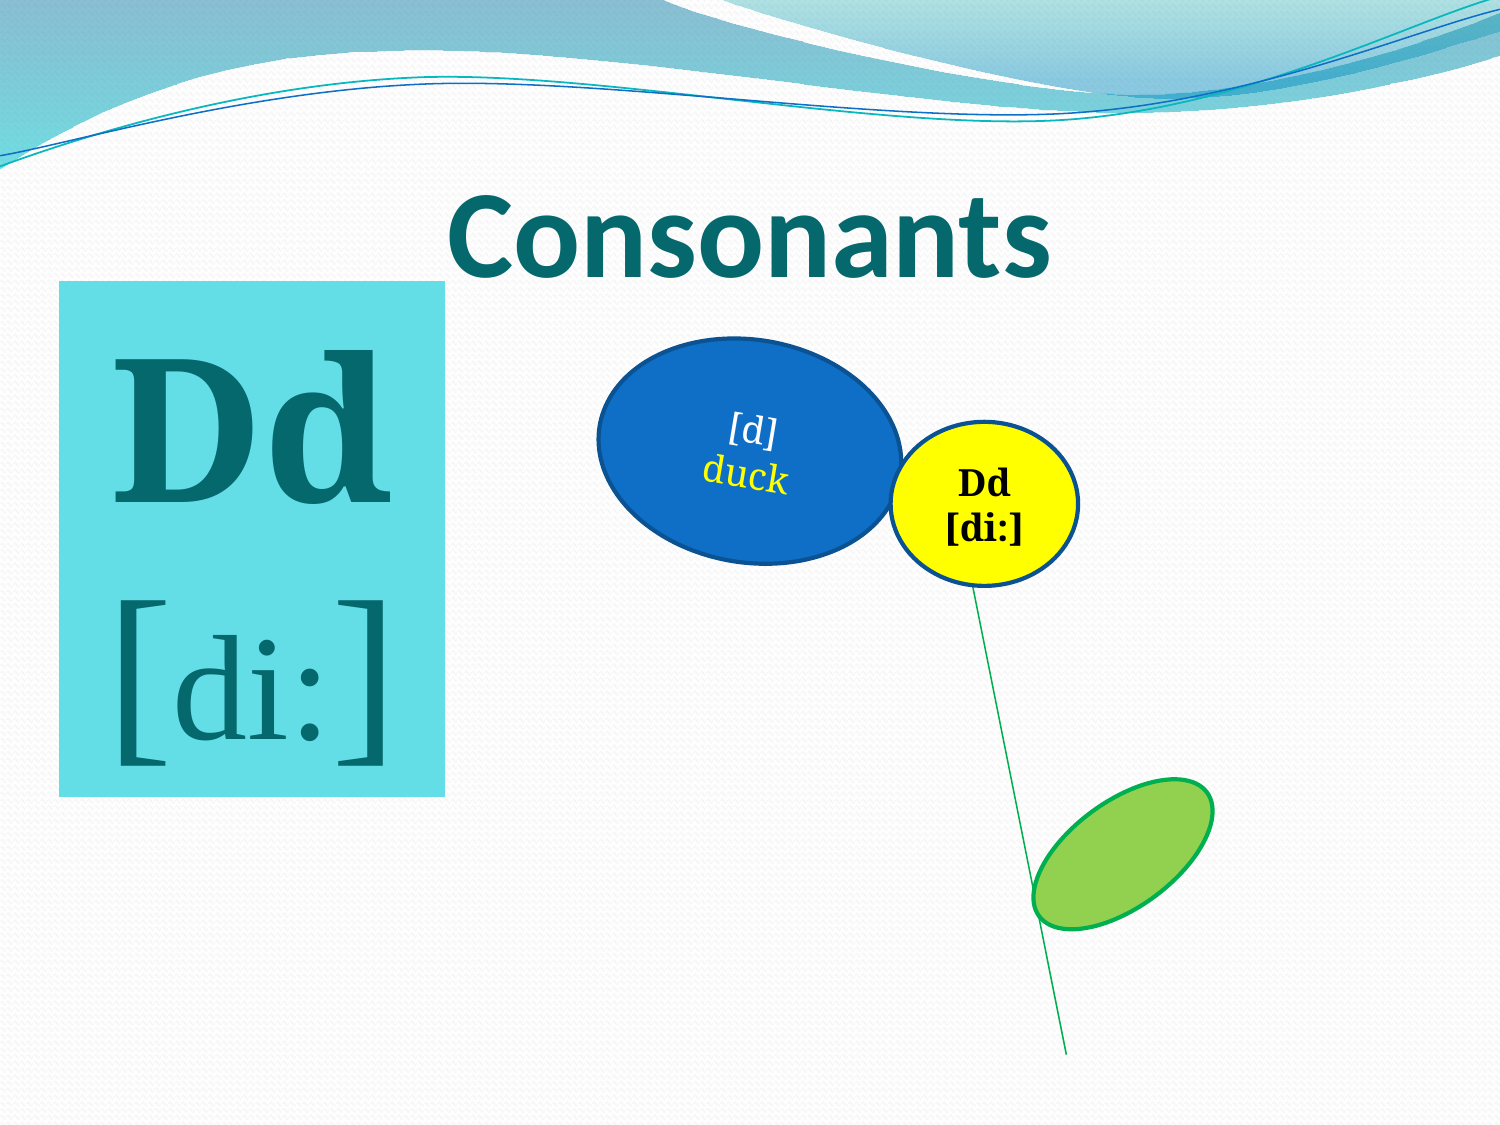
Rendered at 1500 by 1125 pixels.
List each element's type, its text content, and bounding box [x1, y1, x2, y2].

title Consonants [75, 115, 1425, 303]
text_box Dd [di:] [888, 419, 1081, 588]
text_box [784, 773, 1255, 868]
table_header Dd [di:] [59, 281, 445, 797]
text_box [d] duck [596, 336, 904, 566]
text_box [1031, 880, 1178, 932]
